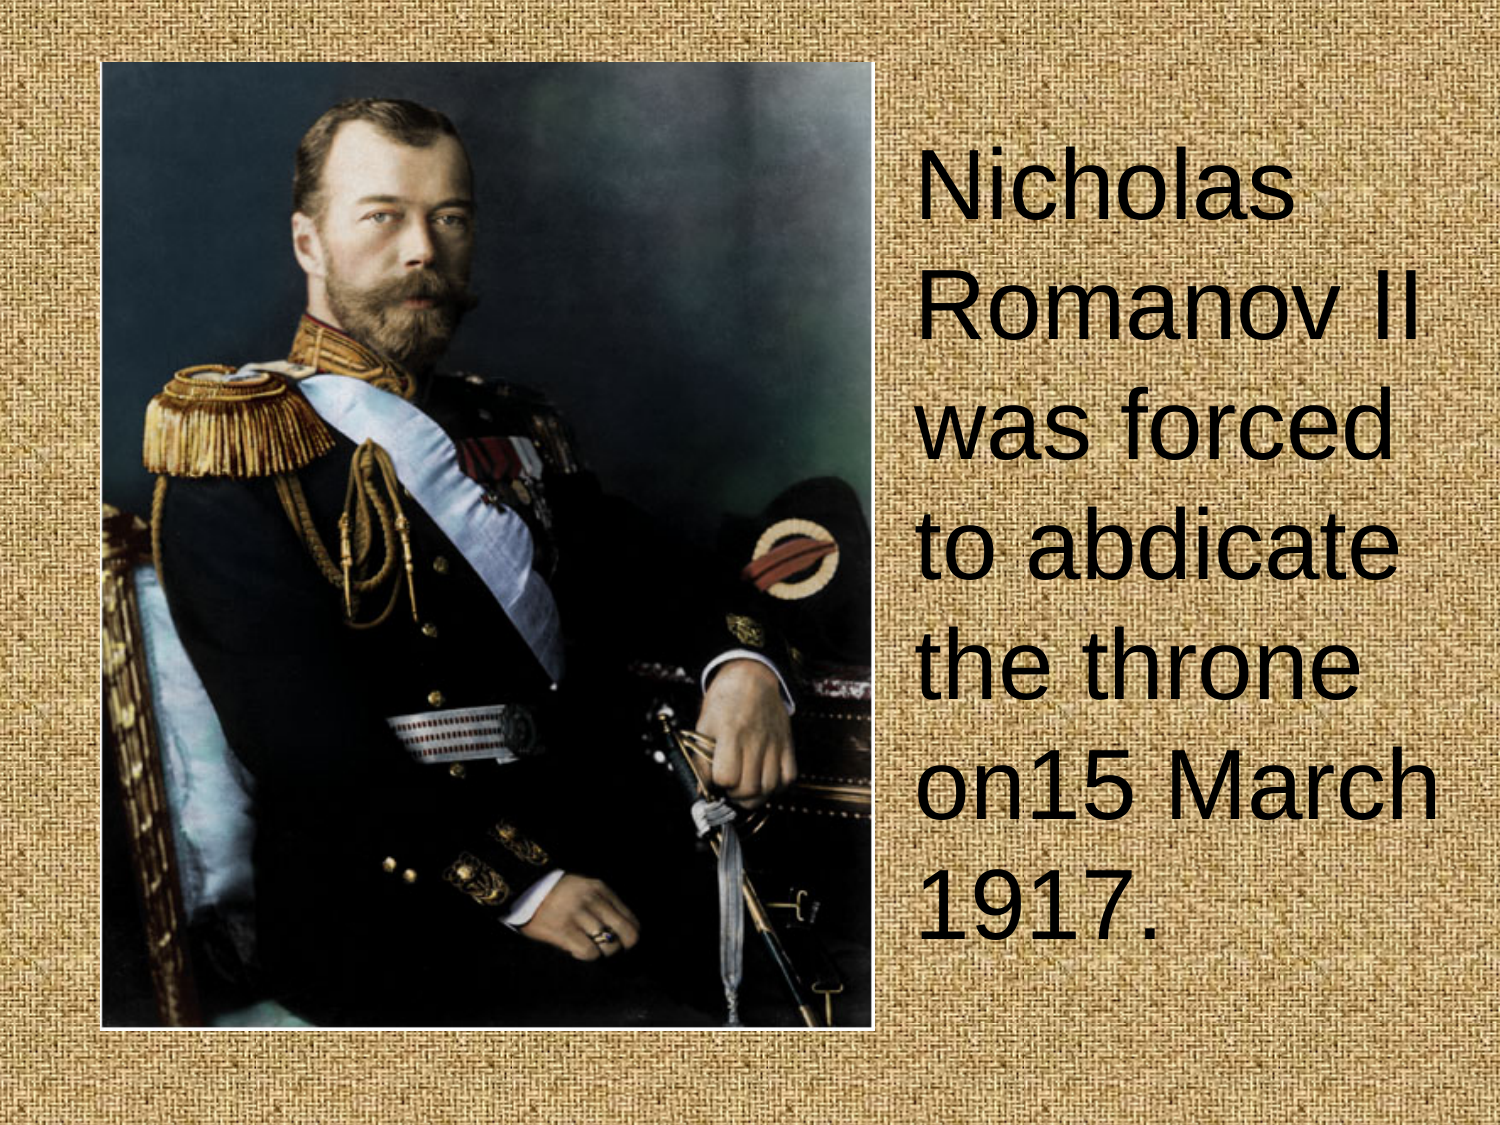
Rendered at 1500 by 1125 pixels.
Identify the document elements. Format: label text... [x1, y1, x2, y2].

picture [0, 0, 1500, 1125]
text_box Nicholas Romanov II was forced to abdicate the throne on15 March 1917. [899, 112, 1500, 967]
